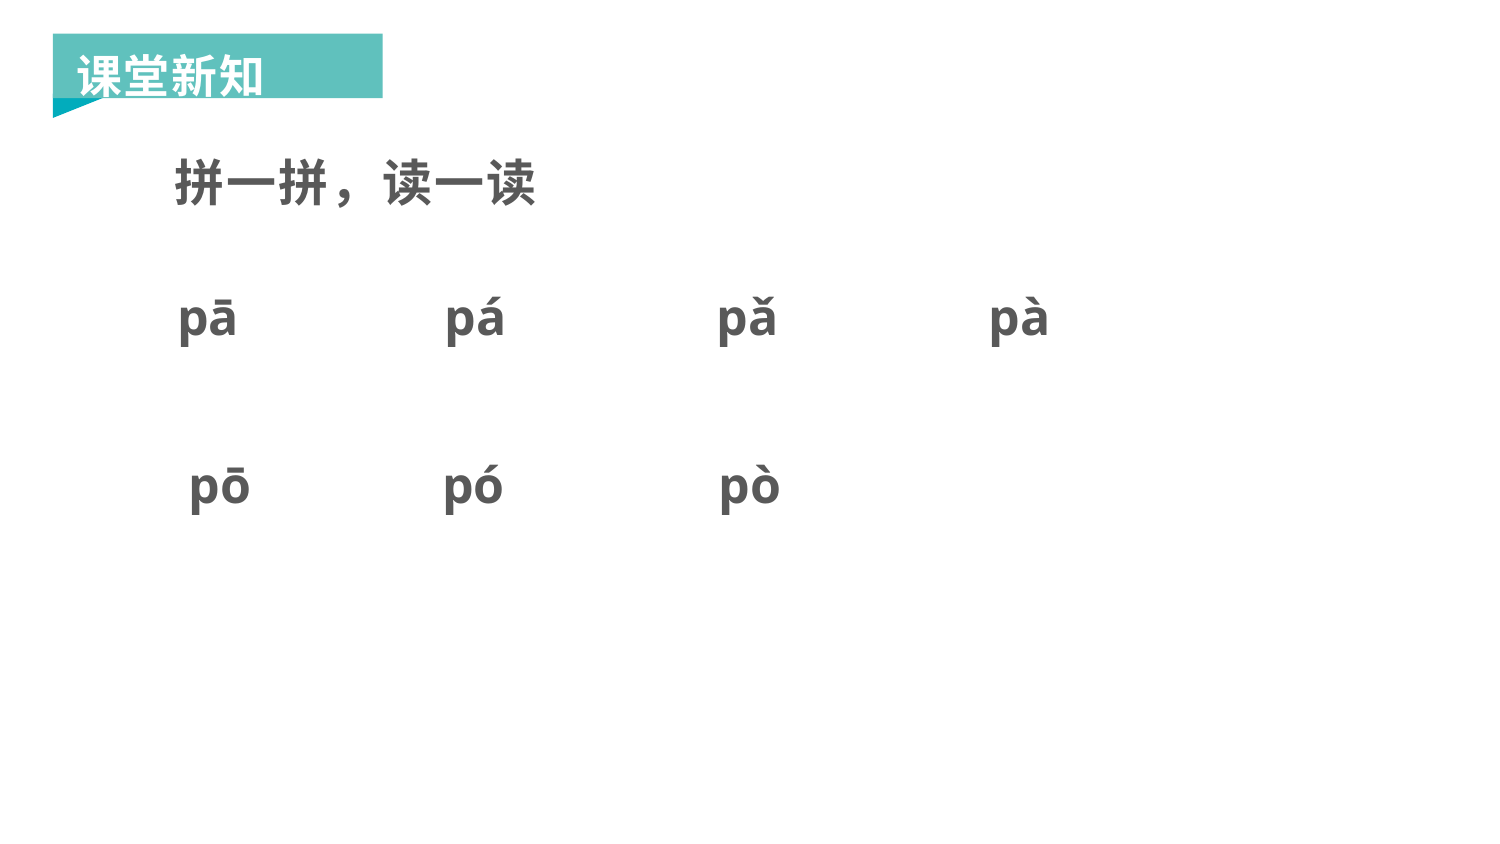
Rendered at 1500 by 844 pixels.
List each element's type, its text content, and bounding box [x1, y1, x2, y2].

text_box pó [427, 445, 520, 521]
text_box pō [173, 445, 267, 521]
text_box pā [162, 277, 255, 353]
list 课堂新知 [61, 46, 383, 94]
text_box pá [429, 277, 522, 353]
text_box 拼一拼，读一读 [159, 151, 574, 199]
text_box pǎ [701, 277, 794, 353]
text_box pò [703, 445, 797, 521]
text_box pà [973, 278, 1194, 353]
